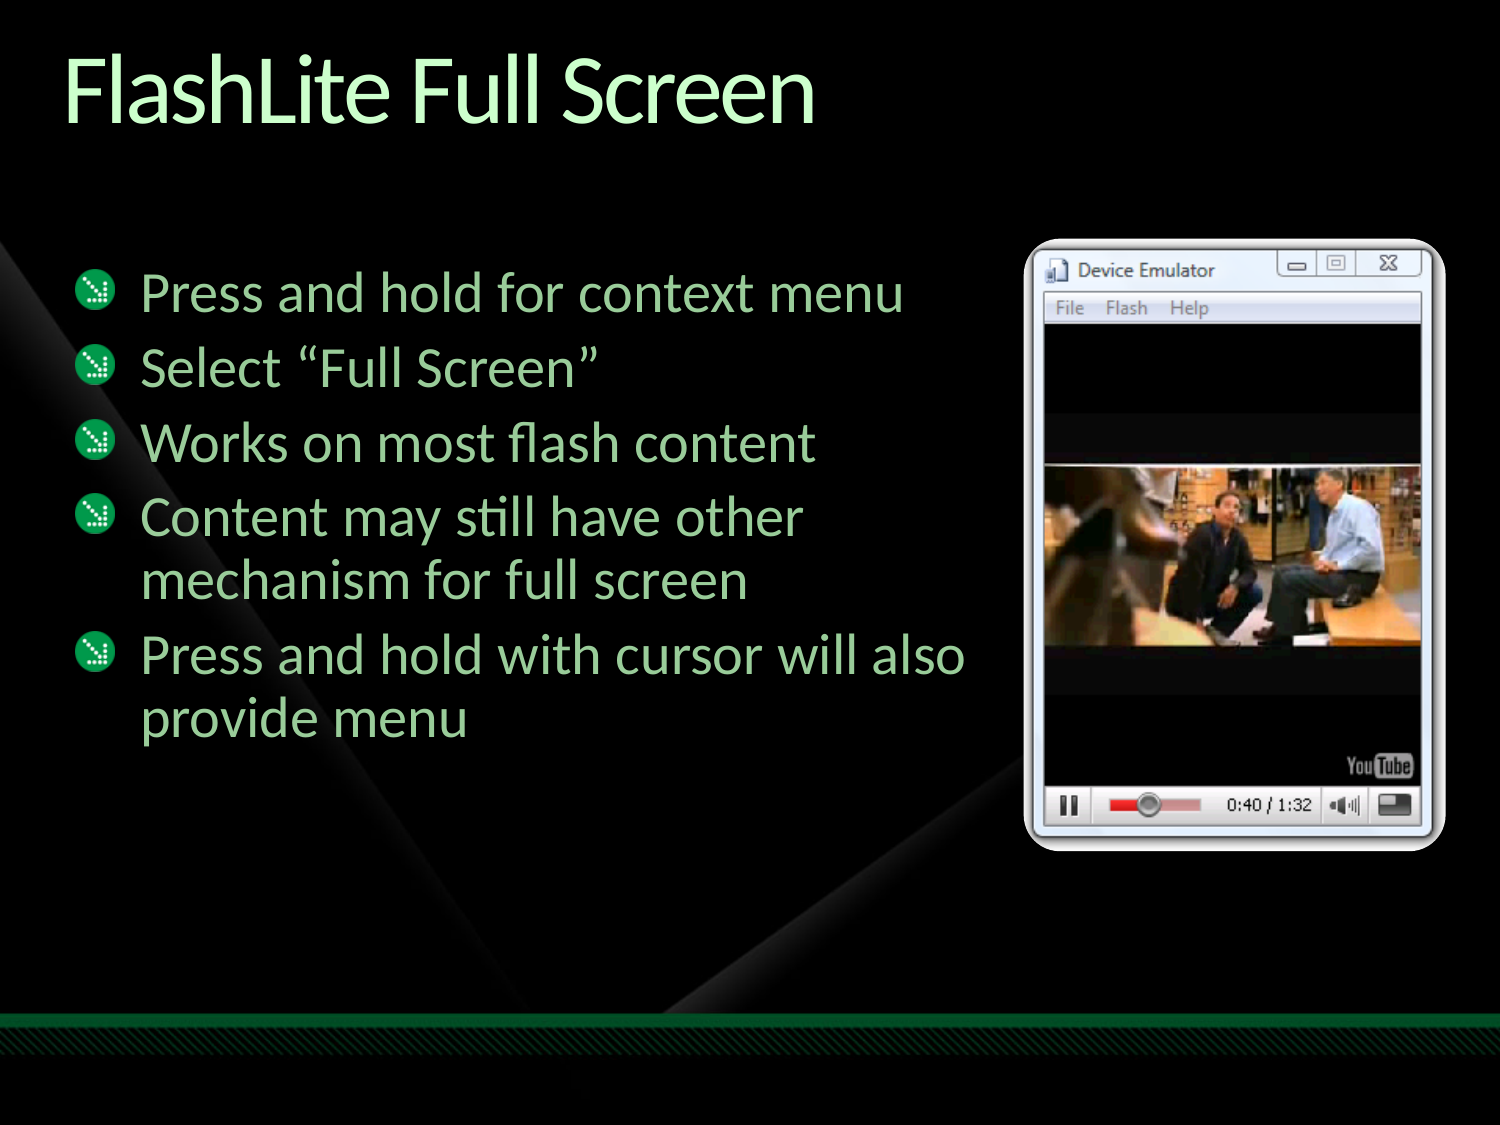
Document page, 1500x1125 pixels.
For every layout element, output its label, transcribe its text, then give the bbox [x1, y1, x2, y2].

title FlashLite Full Screen [62, 37, 1438, 147]
list Press and hold for context menu Select “Full Screen” Works on most flash content Content may still have other mechanism for full screen Press and hold with cursor will also provide menu [75, 262, 1000, 863]
picture [0, 0, 1500, 1125]
